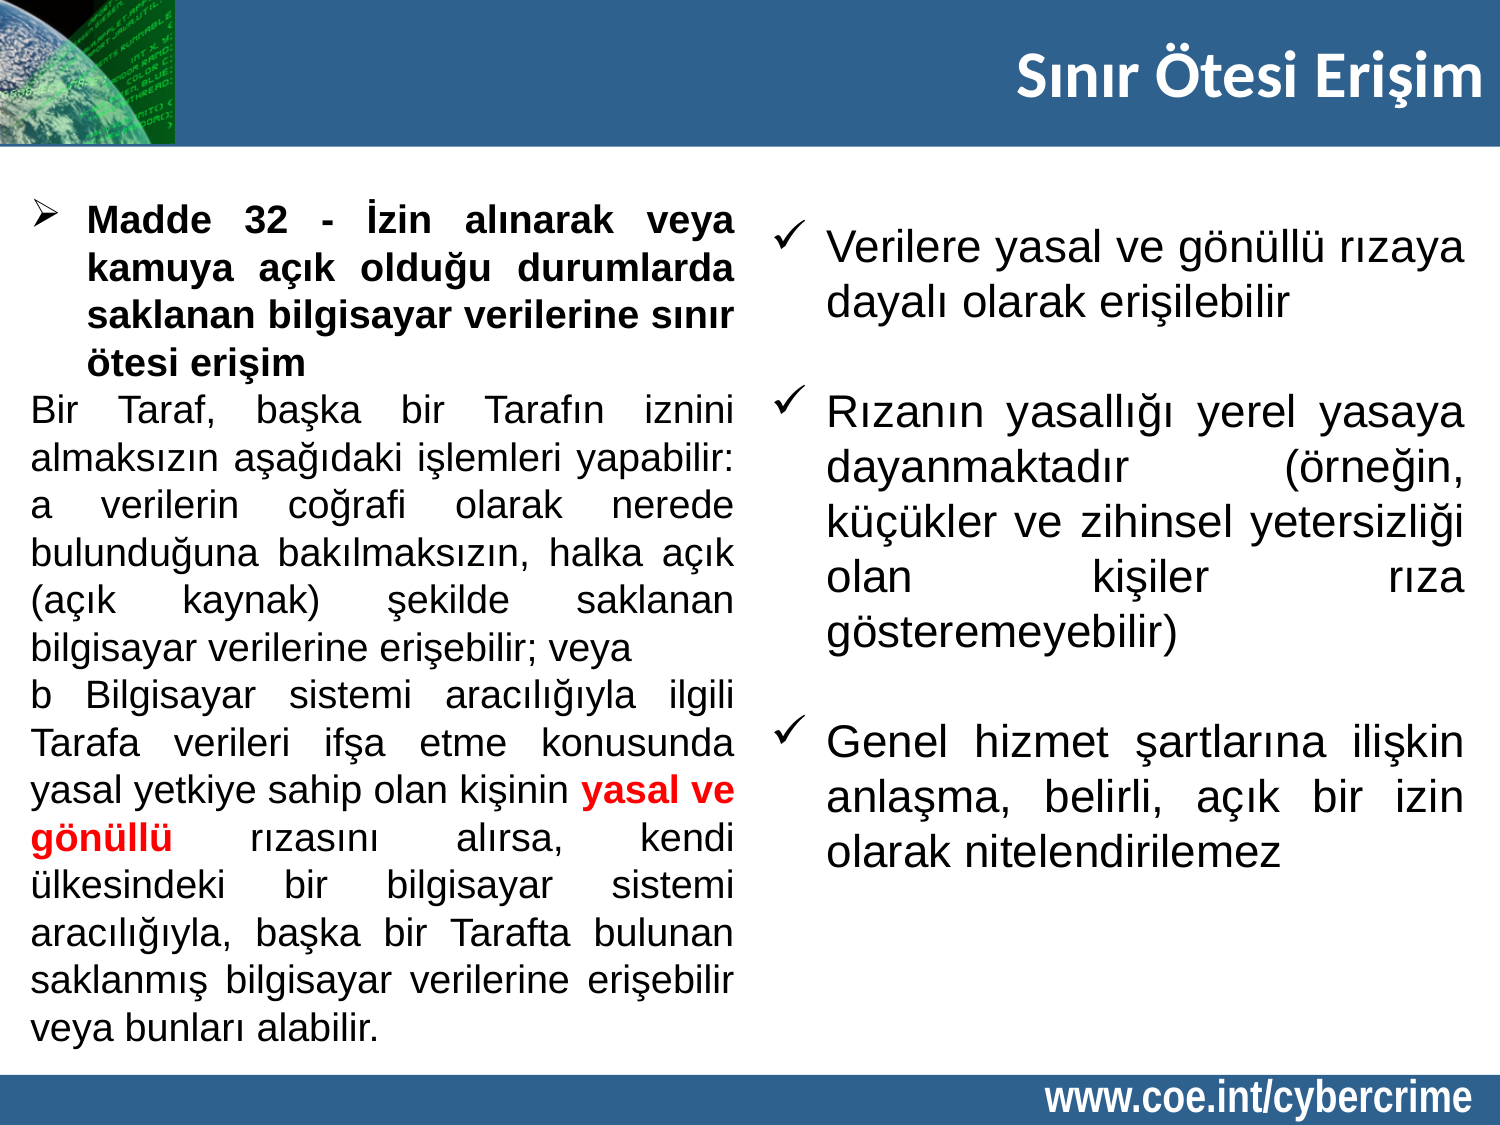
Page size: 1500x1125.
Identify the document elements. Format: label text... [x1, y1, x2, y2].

picture [0, 0, 175, 144]
text_box [0, 1073, 1030, 1125]
text_box Verilere yasal ve gönüllü rızaya dayalı olarak erişilebilir Rızanın yasallığı yerel yasaya dayanmaktadır (örneğin, küçükler ve zihinsel yetersizliği olan kişiler rıza gösteremeyebilir) Genel hizmet şartlarına ilişkin anlaşma, belirli, açık bir izin olarak nitelendirilemez [755, 209, 1480, 884]
text_box Madde 32 - İzin alınarak veya kamuya açık olduğu durumlarda saklanan bilgisayar verilerine sınır ötesi erişim Bir Taraf, başka bir Tarafın iznini almaksızın aşağıdaki işlemleri yapabilir: a verilerin coğrafi olarak nerede bulunduğuna bakılmaksızın, halka açık (açık kaynak) şekilde saklanan bilgisayar verilerine erişebilir; veya b Bilgisayar sistemi aracılığıyla ilgili Tarafa verileri ifşa etme konusunda yasal yetkiye sahip olan kişinin yasal ve gönüllü rızasını alırsa, kendi ülkesindeki bir bilgisayar sistemi aracılığıyla, başka bir Tarafta bulunan saklanmış bilgisayar verilerine erişebilir veya bunları alabilir. [15, 186, 750, 1057]
text_box www.coe.int/cybercrime [1030, 1059, 1500, 1125]
text_box Sınır Ötesi Erişim [177, 0, 1500, 149]
